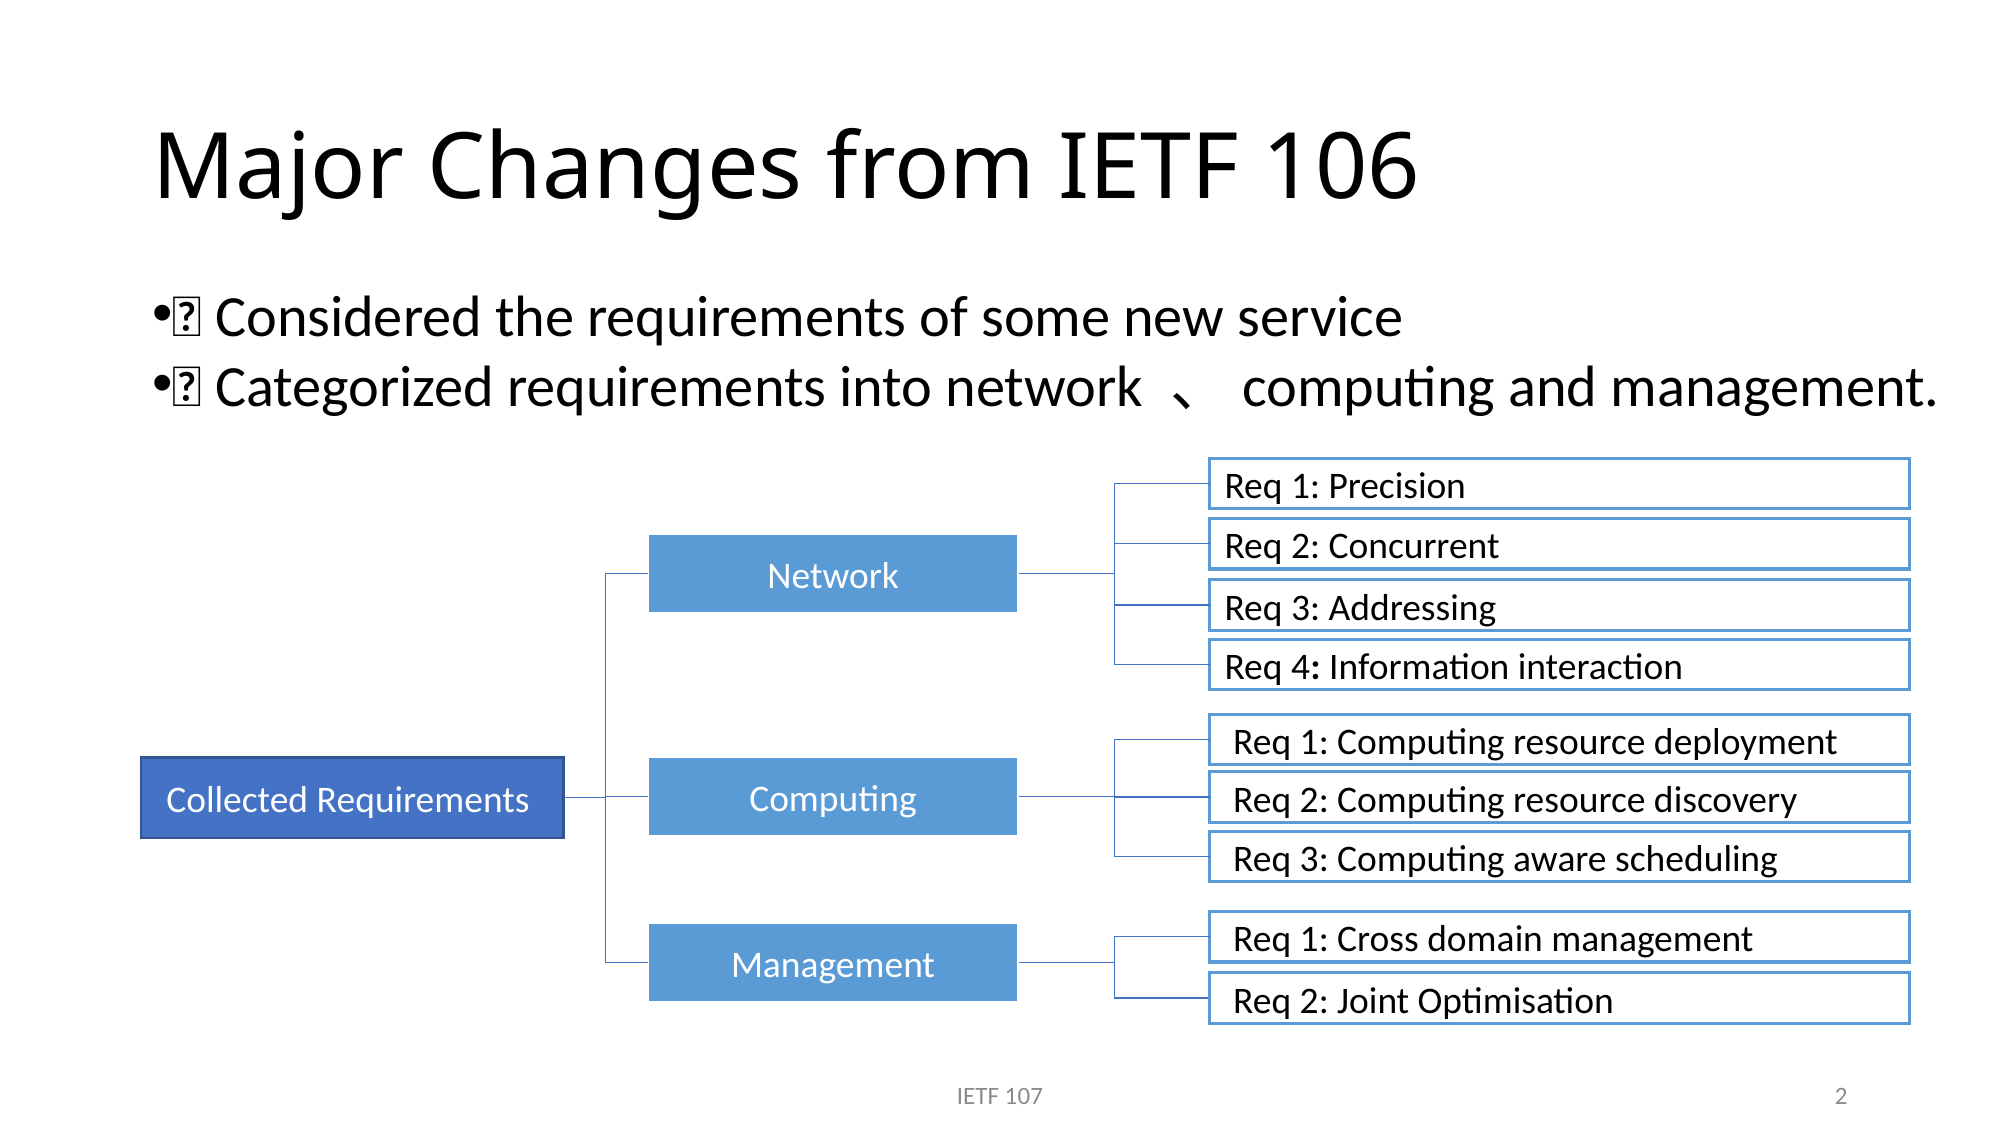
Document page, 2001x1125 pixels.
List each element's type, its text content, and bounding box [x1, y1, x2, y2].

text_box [141, 458, 1910, 1024]
slide_number 2 [1412, 1065, 1863, 1125]
footer IETF 107 [662, 1065, 1338, 1125]
text_box  Considered the requirements of some new service  Categorized requirements into network 、computing and management. [137, 270, 1955, 635]
title Major Changes from IETF 106 [137, 59, 1863, 270]
